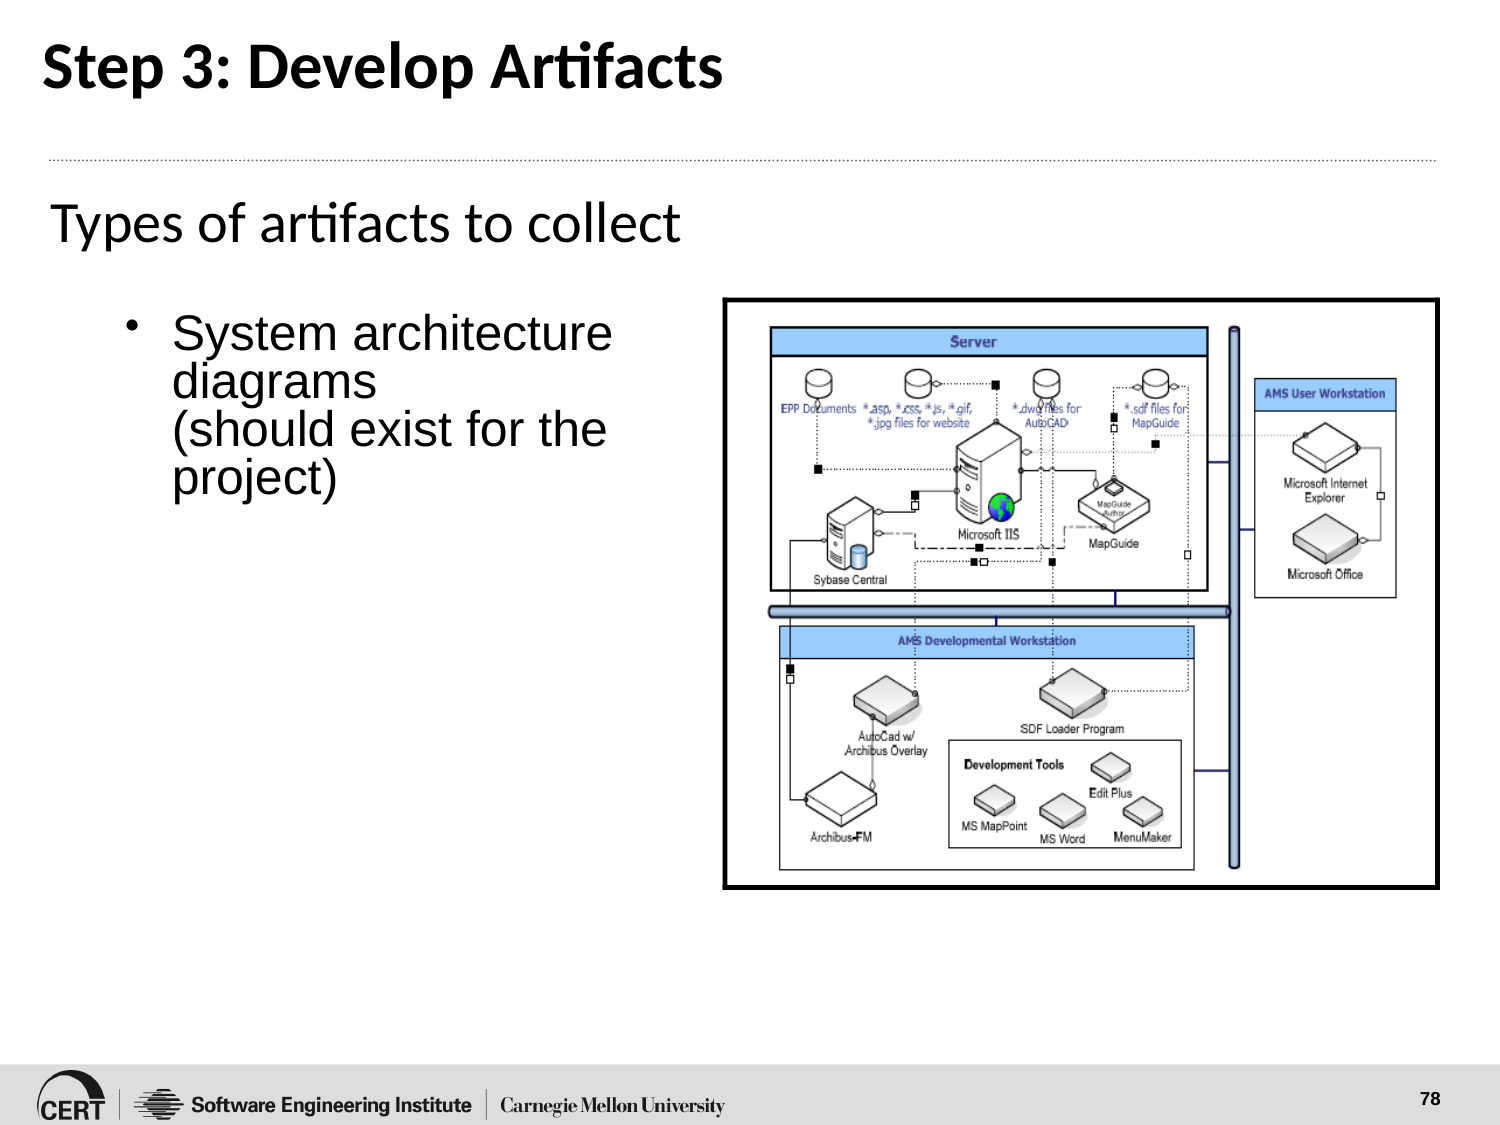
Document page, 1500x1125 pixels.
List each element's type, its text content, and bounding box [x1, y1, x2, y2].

text_box System architecture diagrams (should exist for the project) [49, 312, 663, 525]
title Step 3: Develop Artifacts [42, 37, 1434, 155]
list Types of artifacts to collect [49, 187, 1438, 1001]
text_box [724, 299, 1438, 888]
picture [37, 1069, 725, 1122]
